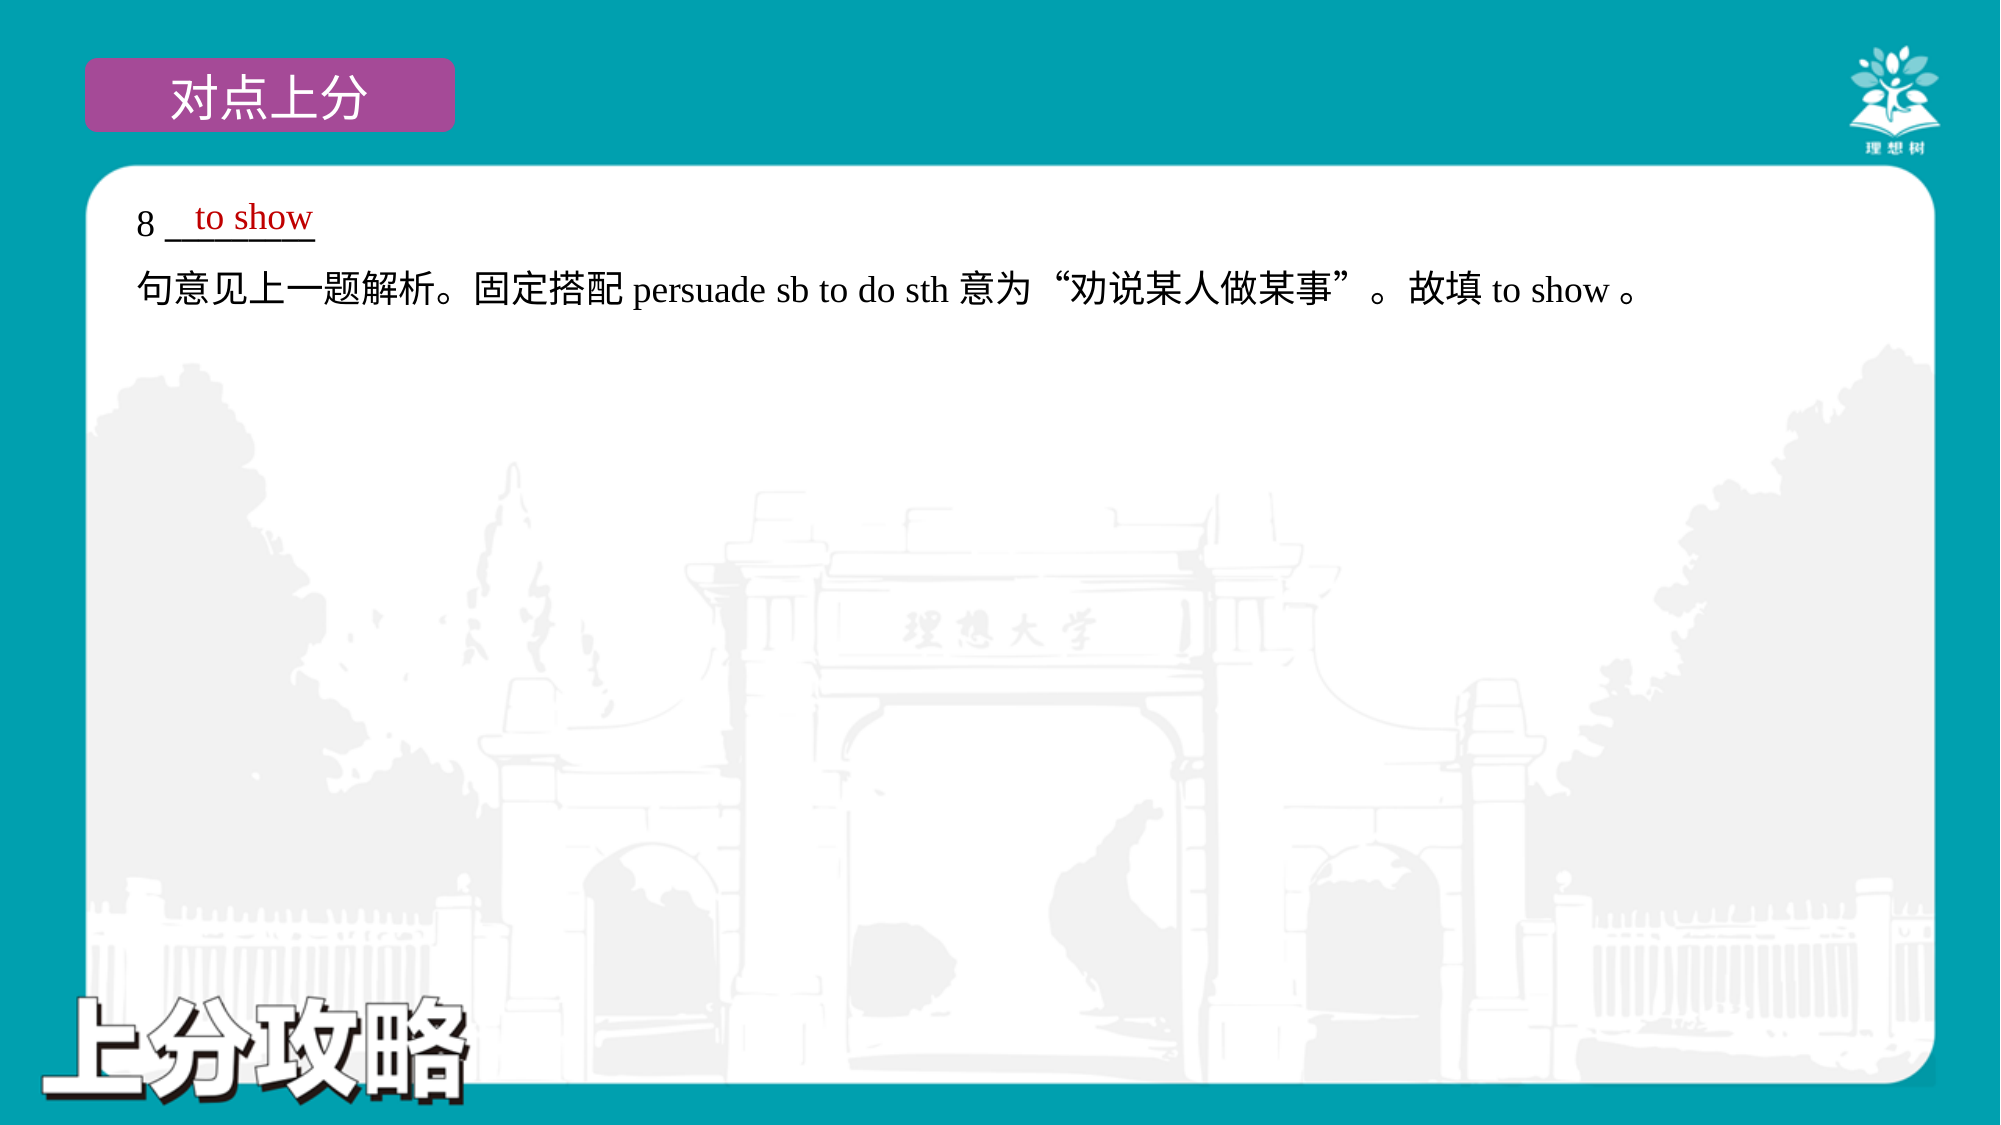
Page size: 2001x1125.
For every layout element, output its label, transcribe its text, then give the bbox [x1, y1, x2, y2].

text_box 句意见上一题解析。固定搭配persuade sb to do sth意为“劝说某人做某事”。故填to show。 [136, 243, 1865, 303]
text_box to show [176, 170, 332, 230]
picture [0, 0, 2000, 1125]
text_box 8 _________ [136, 176, 1865, 237]
